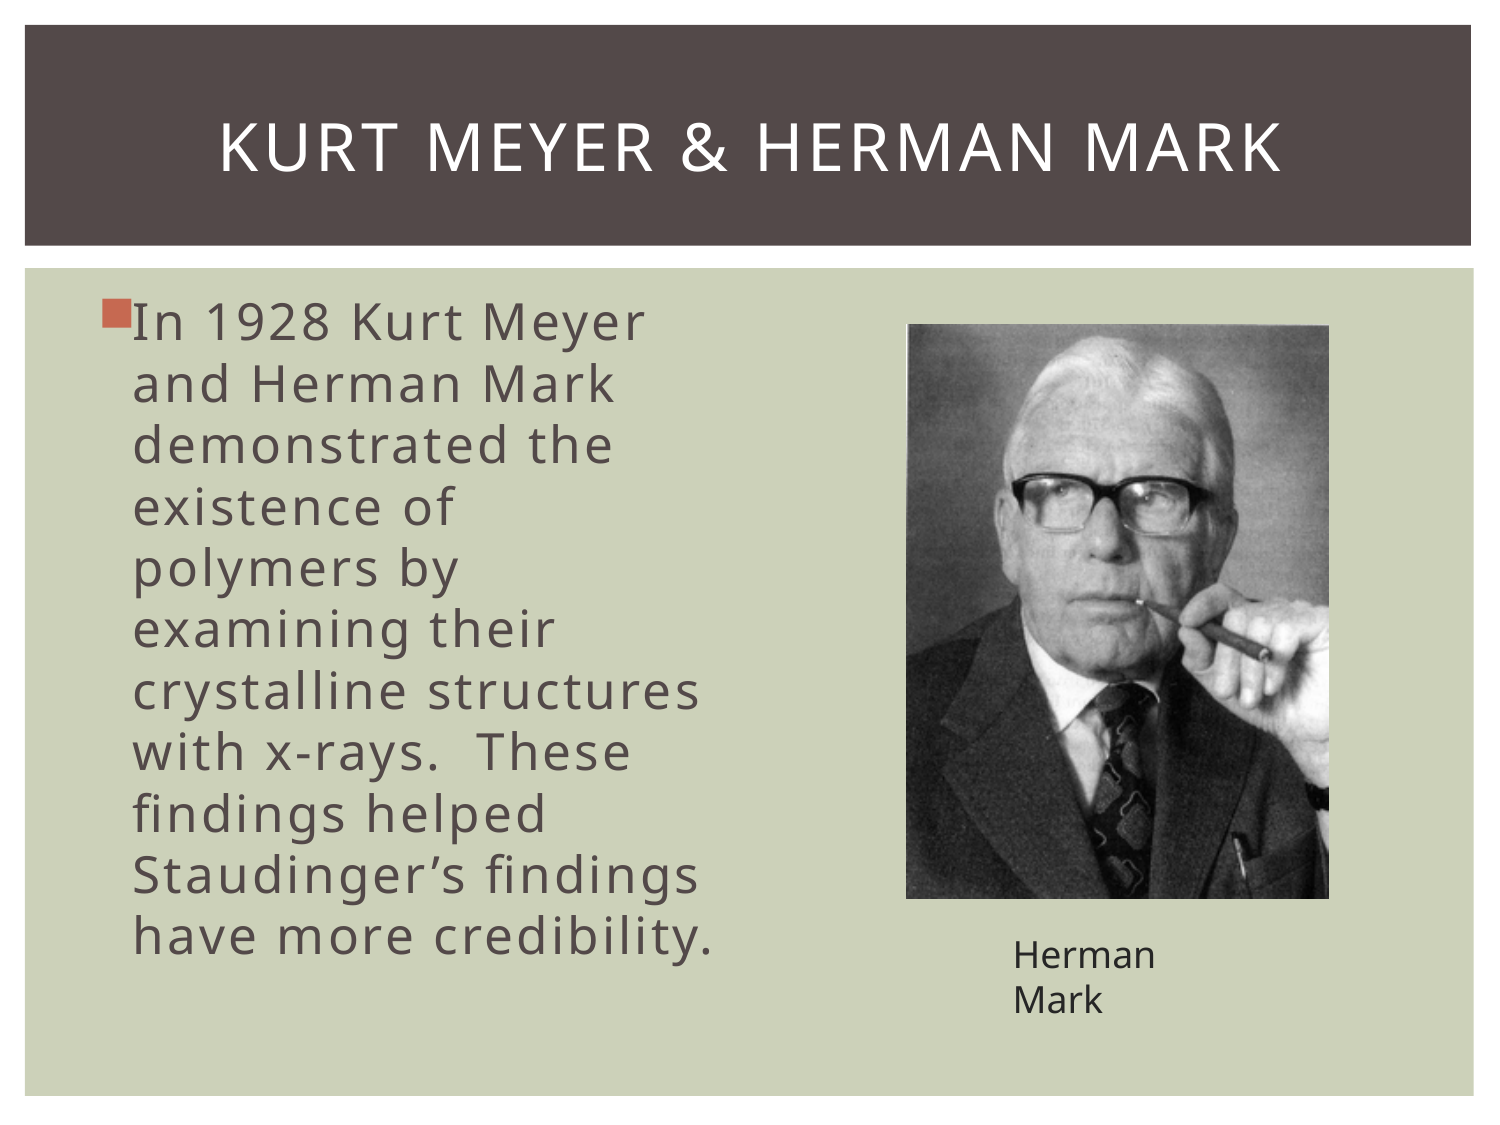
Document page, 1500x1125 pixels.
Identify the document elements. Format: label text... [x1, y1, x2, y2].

list In 1928 Kurt Meyer and Herman Mark demonstrated the existence of polymers by examining their crystalline structures with x-rays. These findings helped Staudinger’s findings have more credibility. [75, 281, 738, 1005]
title Kurt Meyer & Herman Mark [62, 58, 1438, 232]
text_box Herman Mark [997, 923, 1258, 1029]
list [905, 323, 1330, 899]
